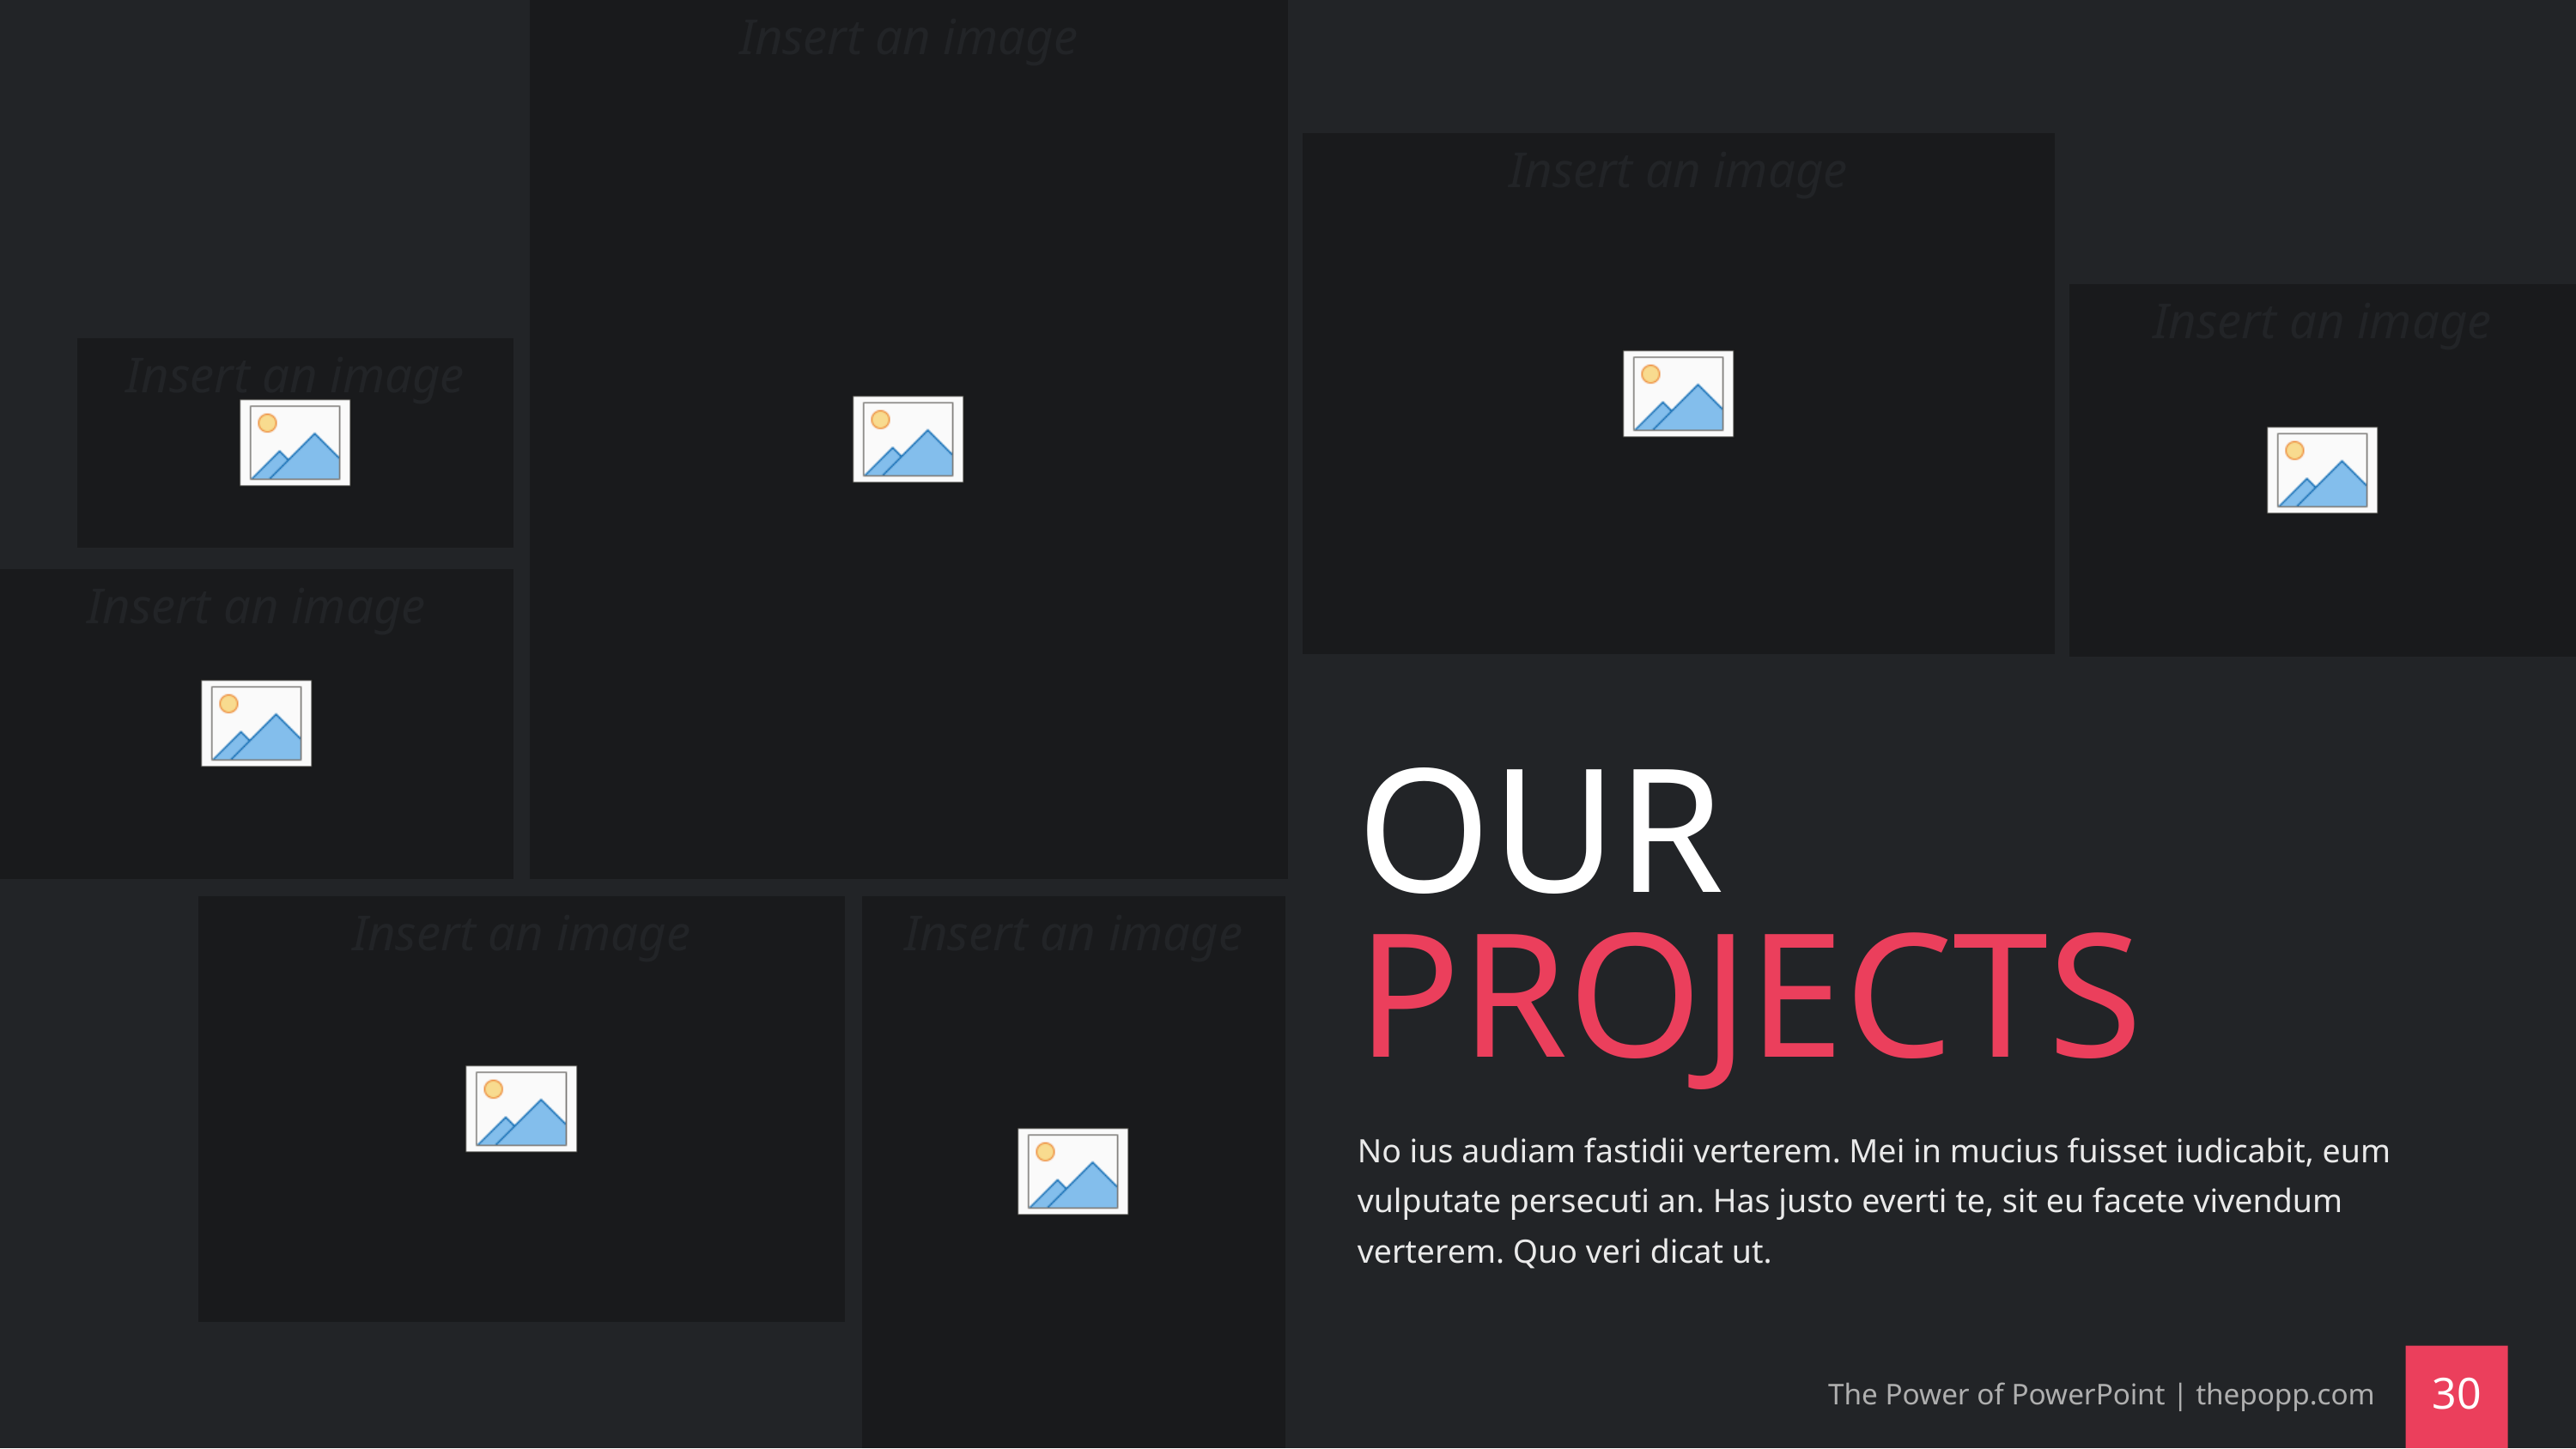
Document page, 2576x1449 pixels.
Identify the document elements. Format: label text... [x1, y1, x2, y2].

slide_number 30 [2404, 1356, 2509, 1434]
footer The Power of PowerPoint | thepopp.com [1519, 1356, 2389, 1434]
picture [77, 338, 513, 549]
picture [197, 895, 846, 1323]
picture [0, 568, 513, 879]
picture [2069, 283, 2576, 658]
title OUR PROJECTS [1344, 672, 2478, 1097]
picture [1302, 133, 2055, 654]
list No ius audiam fastidii verterem. Mei in mucius fuisset iudicabit, eum vulputate persecuti an. Has justo everti te, sit eu facete vivendum verterem. Quo veri dicat ut. [1344, 1112, 2462, 1323]
picture [529, 0, 1288, 879]
picture [861, 895, 1285, 1449]
